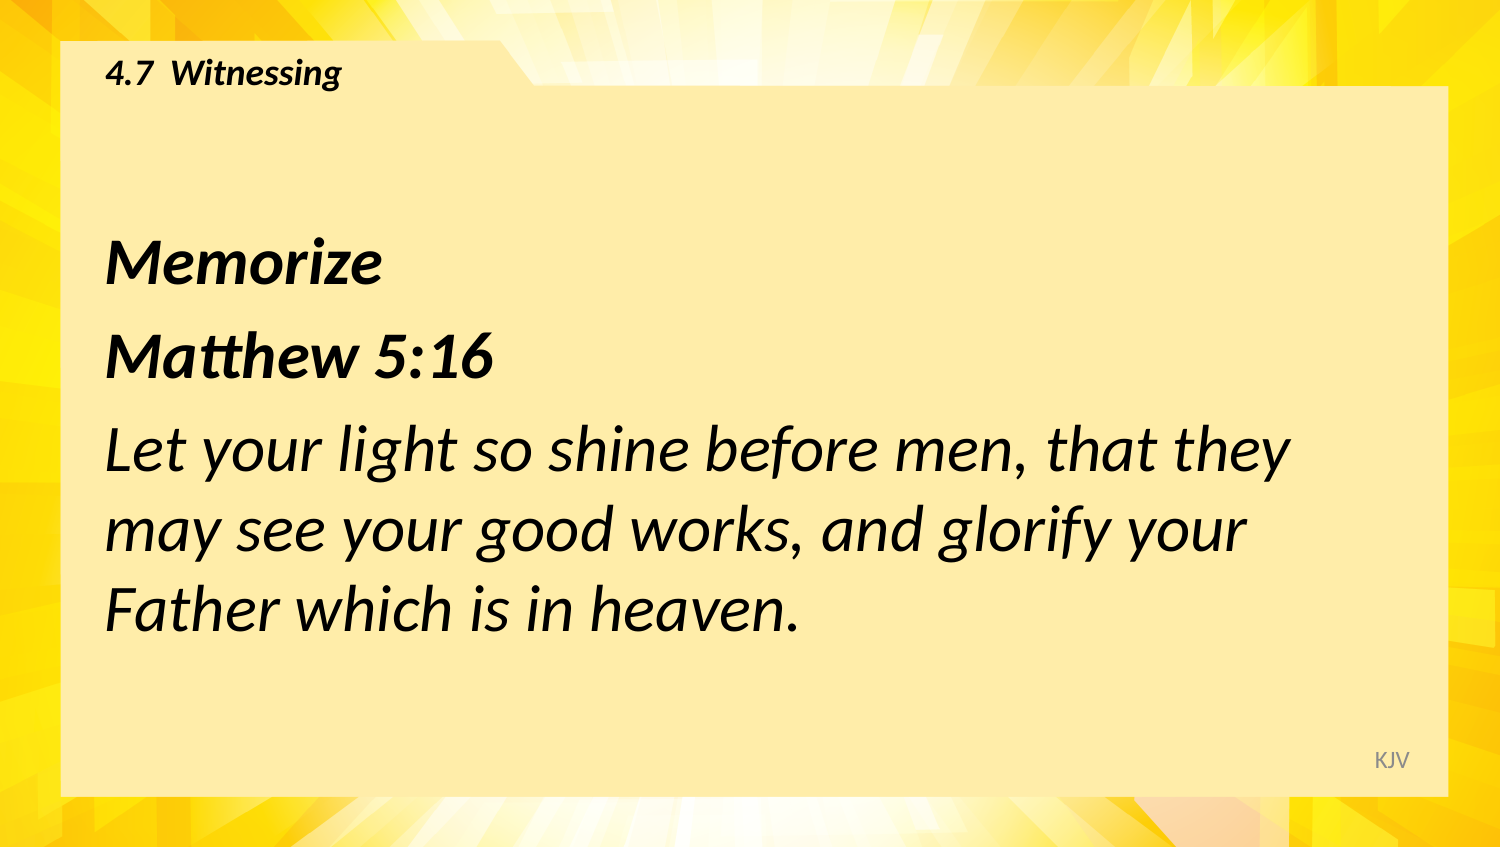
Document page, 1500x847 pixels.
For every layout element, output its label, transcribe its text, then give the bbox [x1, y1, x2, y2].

list Memorize Matthew 5:16 Let your light so shine before men, that they may see your good works, and glorify your Father which is in heaven. [89, 141, 1403, 722]
picture [0, 0, 1500, 847]
footer KJV [950, 736, 1425, 782]
title 4.7 Witnessing [89, 33, 1420, 108]
